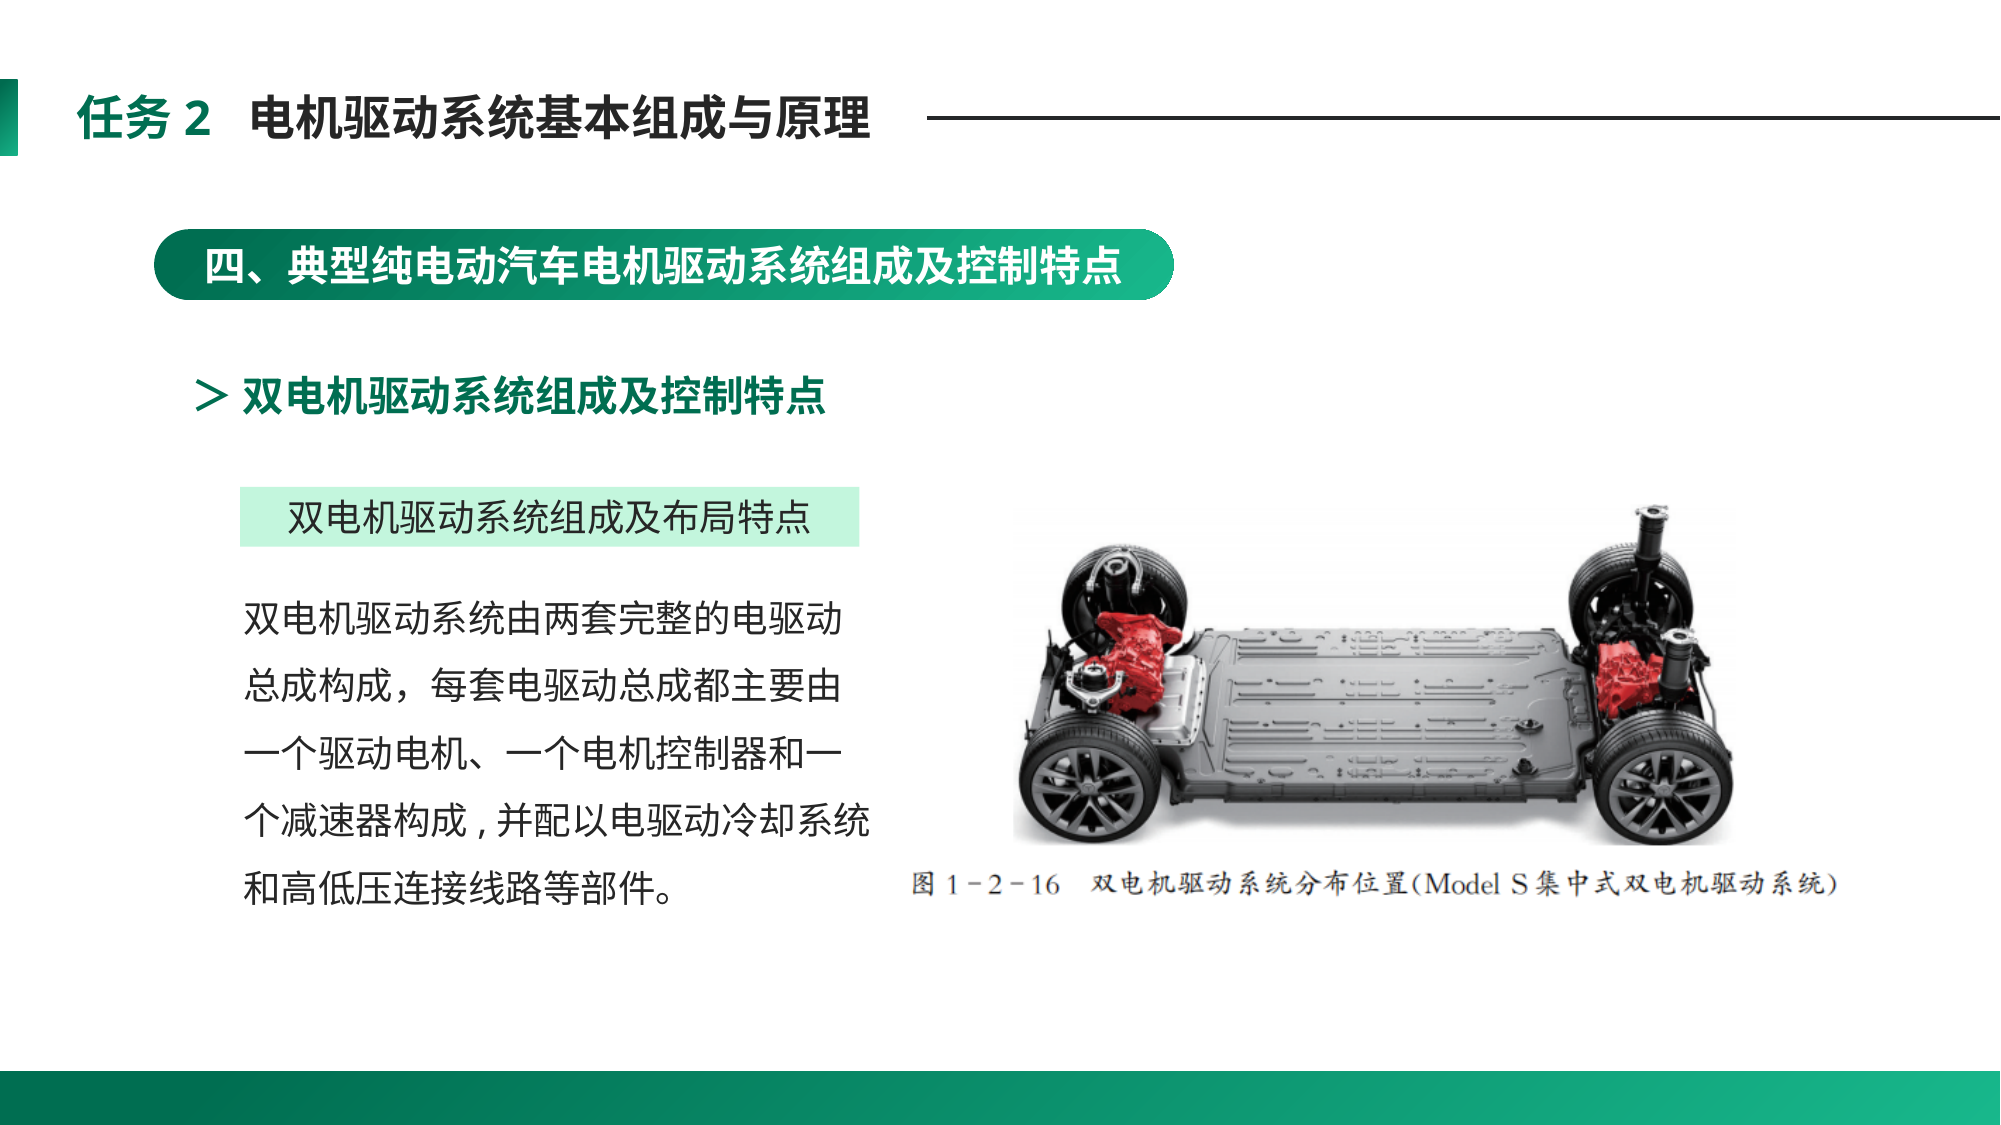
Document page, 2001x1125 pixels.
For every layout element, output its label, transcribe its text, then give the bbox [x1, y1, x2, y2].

text_box 双电机驱动系统由两套完整的电驱动总成构成，每套电驱动总成都主要由一个驱动电机、一个电机控制器和一个减速器构成,并配以电驱动冷却系统和高低压连接线路等部件。 [228, 565, 889, 928]
text_box 双电机驱动系统组成及布局特点 [240, 486, 860, 547]
text_box ＞ 双电机驱动系统组成及控制特点 [176, 361, 927, 427]
picture [888, 489, 1862, 909]
text_box 四、典型纯电动汽车电机驱动系统组成及控制特点 [154, 229, 1174, 300]
text_box 任务2 电机驱动系统基本组成与原理 [61, 80, 1111, 153]
